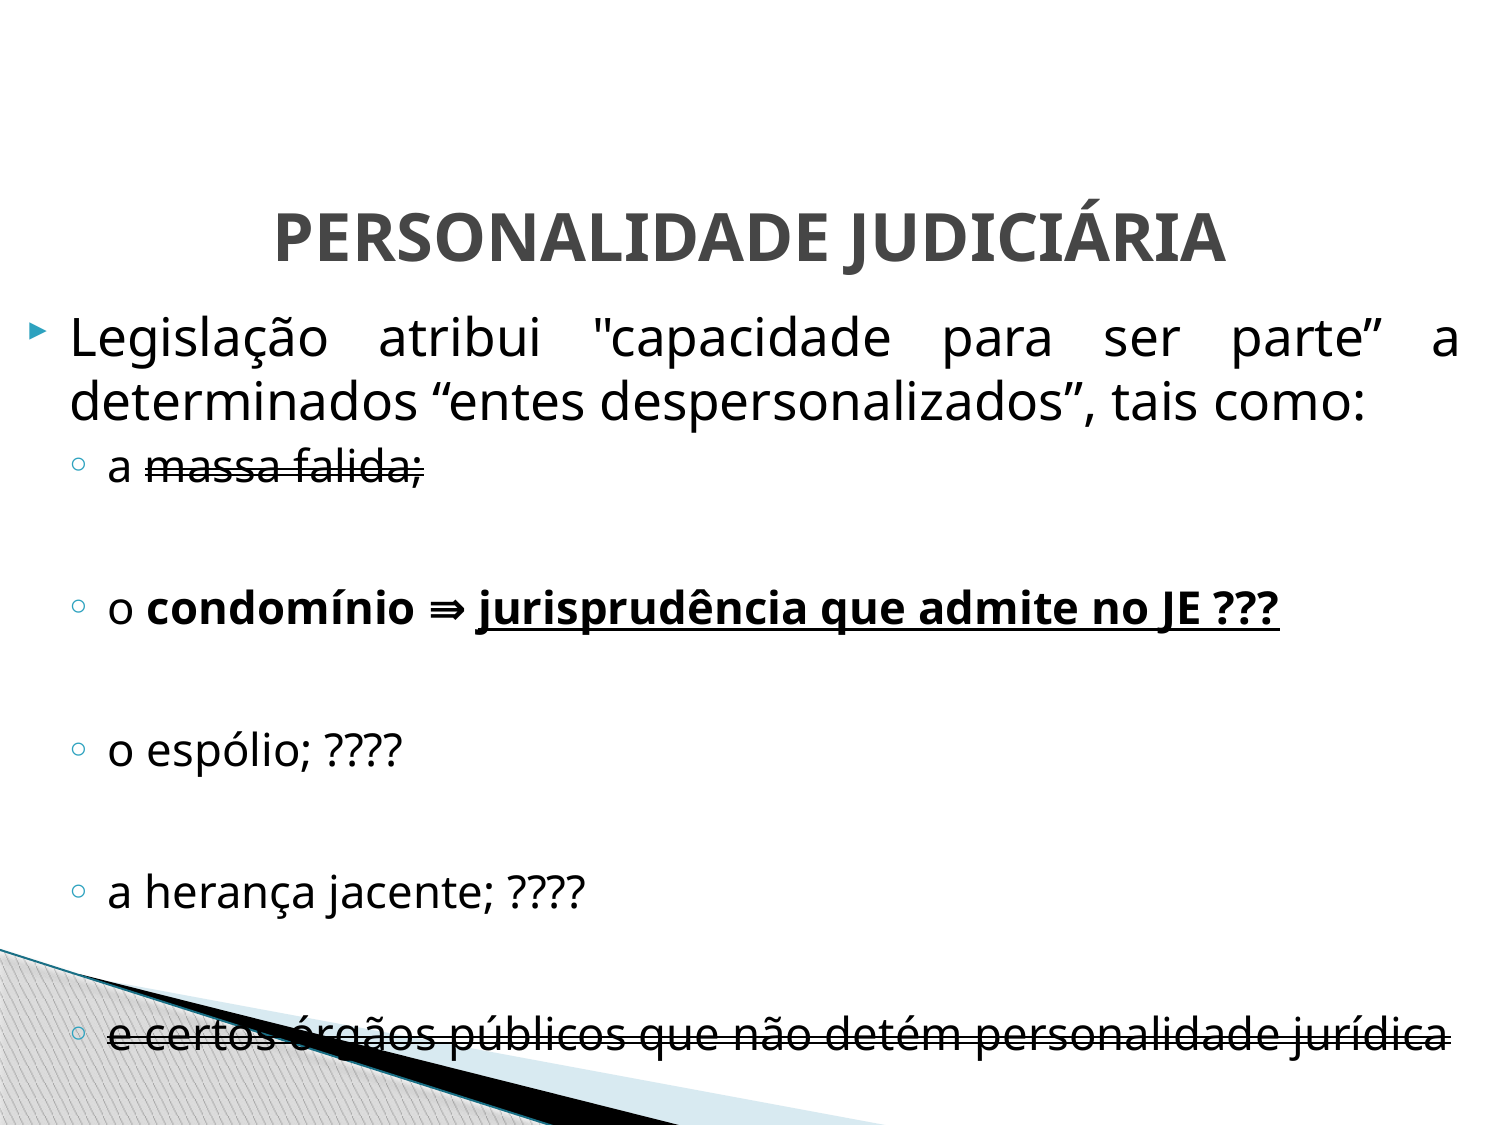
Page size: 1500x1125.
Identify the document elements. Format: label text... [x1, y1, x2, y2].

title PERSONALIDADE JUDICIÁRIA [0, 187, 1500, 282]
list Legislação atribui "capacidade para ser parte” a determinados “entes despersonalizados”, tais como: a massa falida; o condomínio ⇛ jurisprudência que admite no JE ??? o espólio; ???? a herança jacente; ???? e certos órgãos públicos que não detém personalidade jurídica [0, 234, 1477, 1125]
